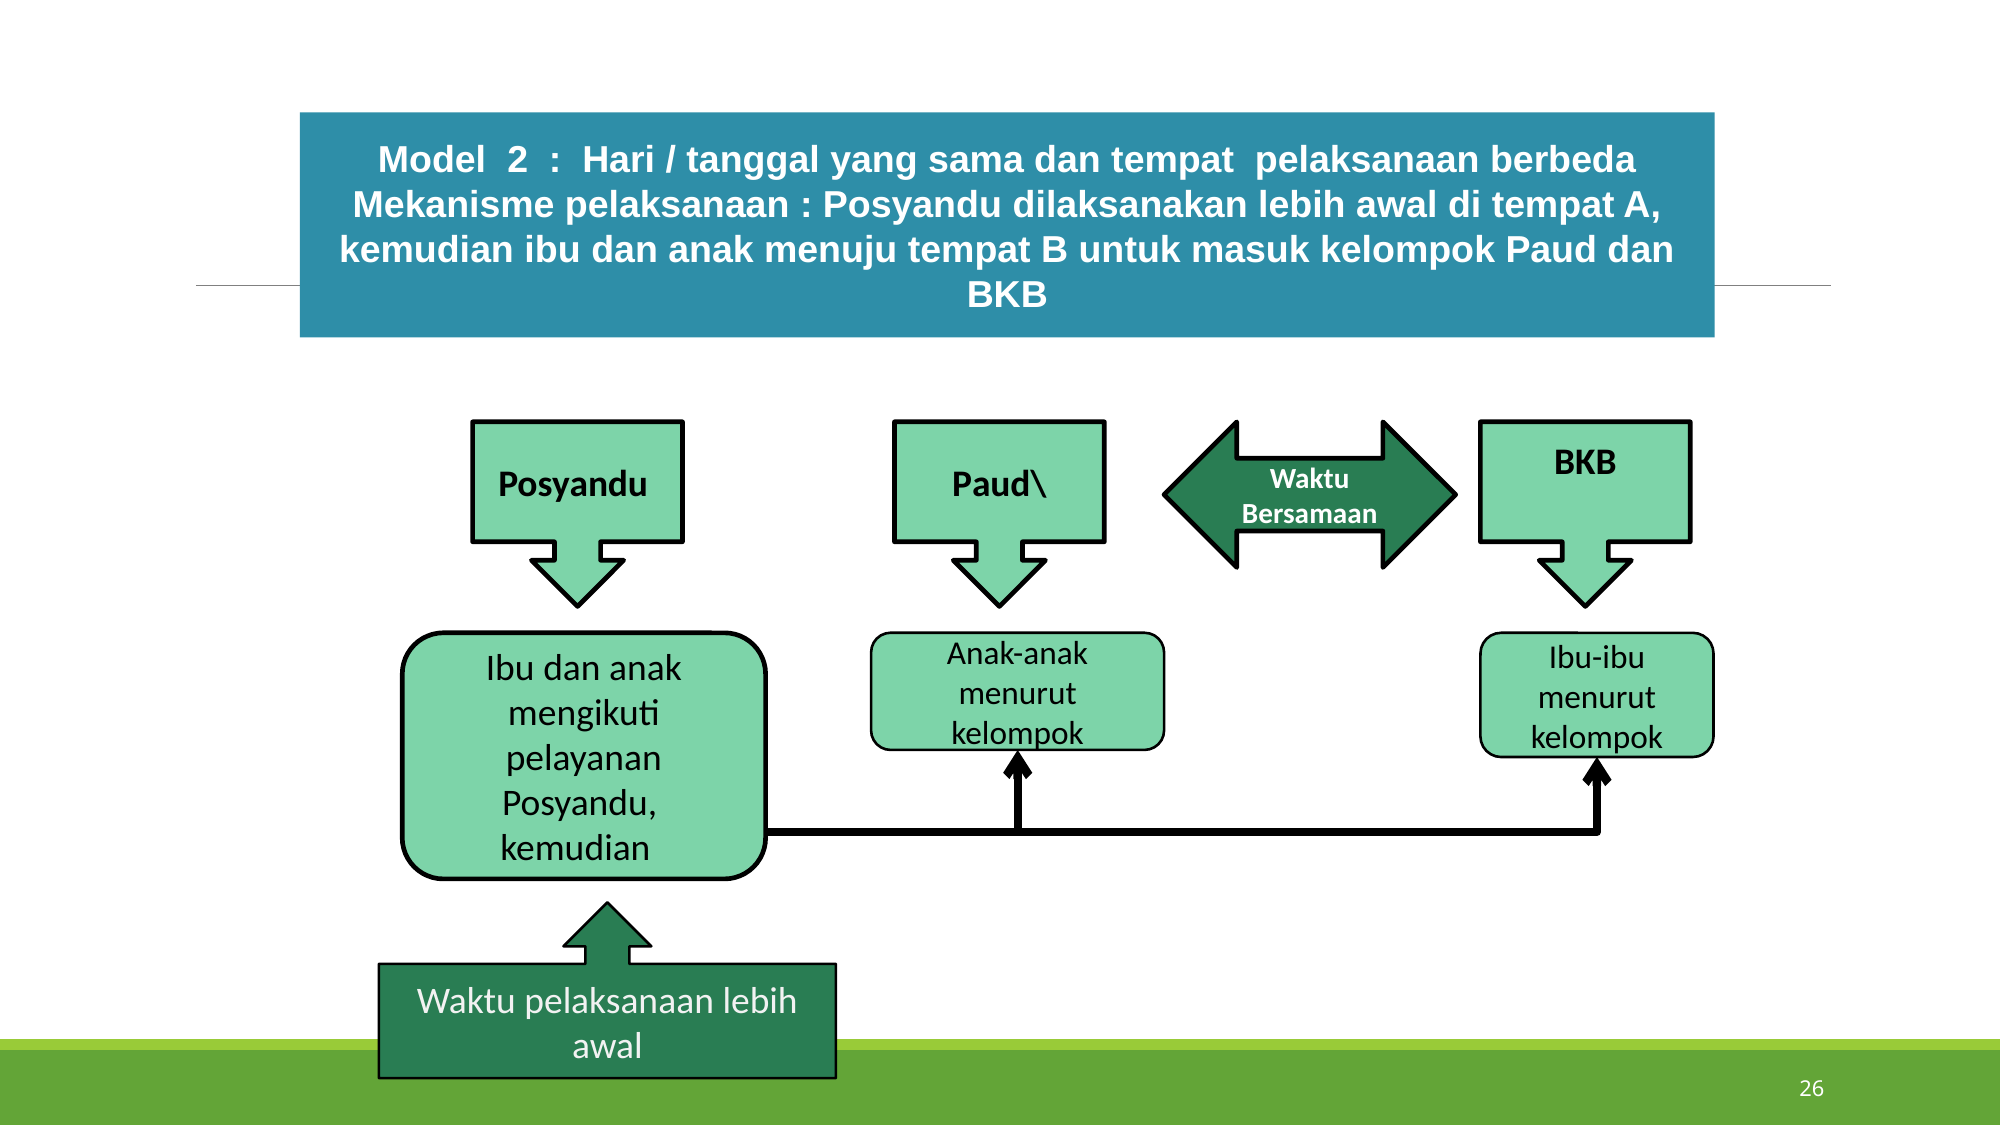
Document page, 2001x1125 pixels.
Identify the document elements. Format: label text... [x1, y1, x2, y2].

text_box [401, 421, 1715, 880]
text_box Model 2 : Hari / tanggal yang sama dan tempat pelaksanaan berbeda Mekanisme pelaksanaan : Posyandu dilaksanakan lebih awal di tempat A, kemudian ibu dan anak menuju tempat B untuk masuk kelompok Paud dan BKB [299, 112, 1715, 338]
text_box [765, 749, 1019, 755]
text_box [765, 756, 1598, 833]
text_box w [249, 104, 1751, 1007]
slide_number 26 [1624, 1059, 1840, 1120]
text_box Waktu pelaksanaan lebih awal [377, 901, 838, 1080]
